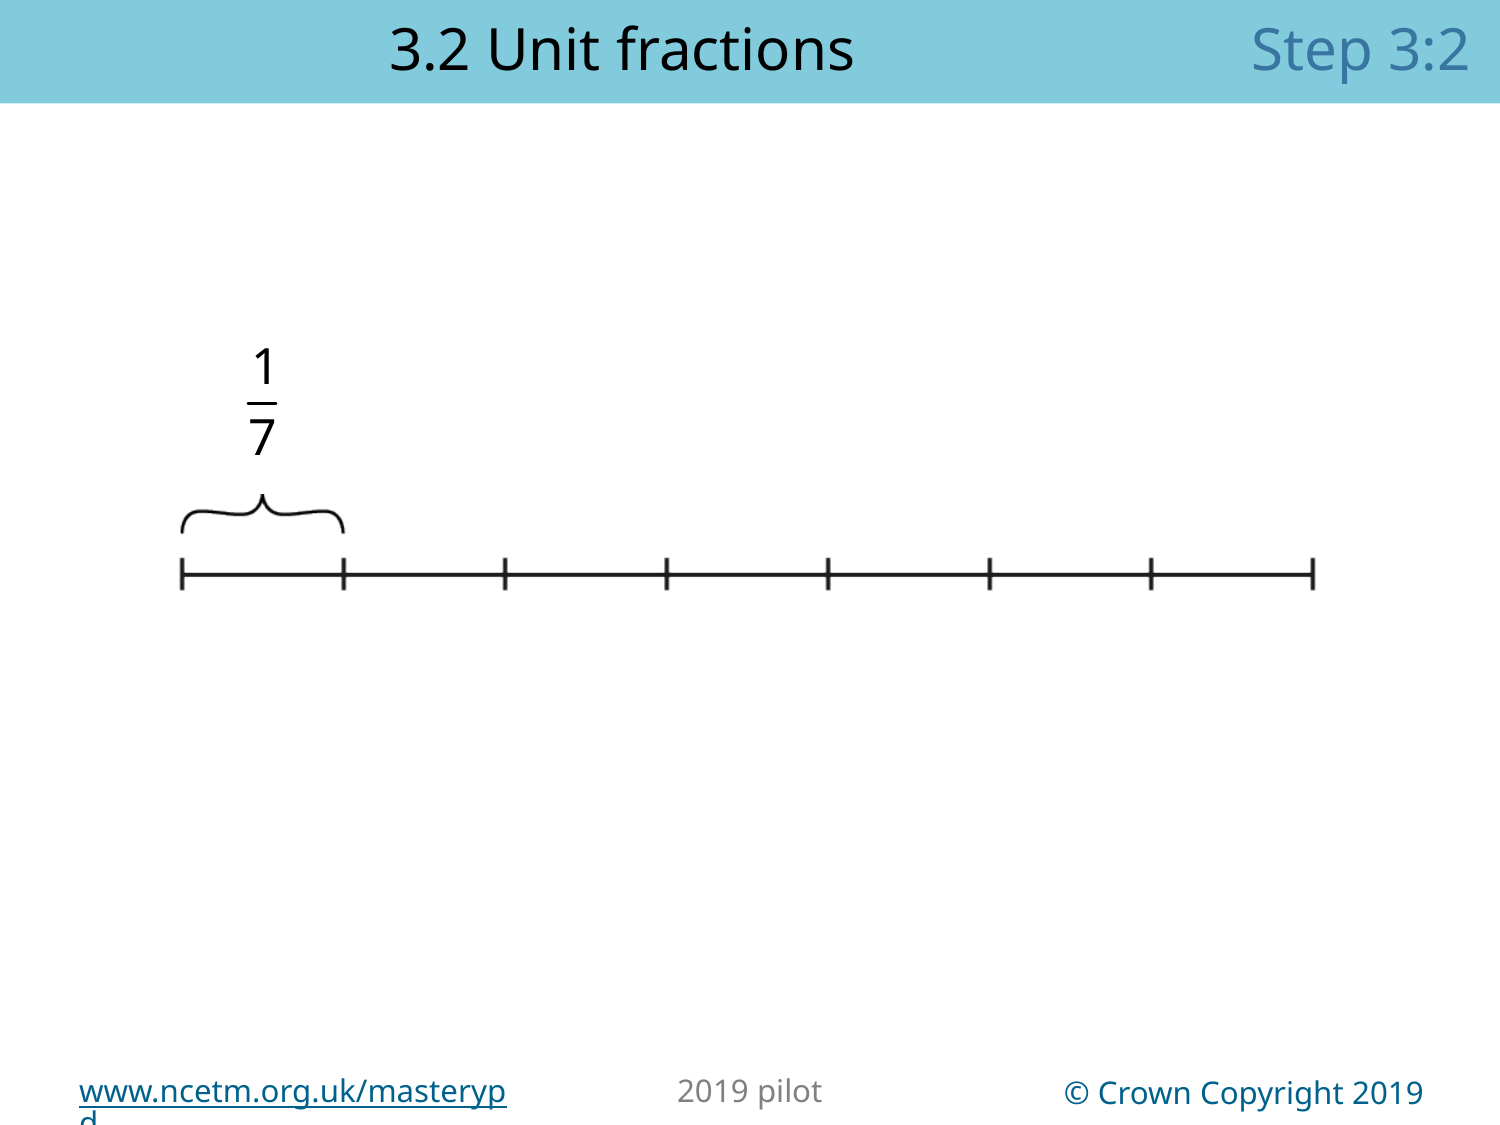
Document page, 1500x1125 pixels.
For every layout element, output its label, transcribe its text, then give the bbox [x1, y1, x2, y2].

picture [134, 494, 1366, 641]
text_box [243, 341, 282, 460]
list 3.2 Unit fractions Step 3:2 [0, 0, 1500, 104]
